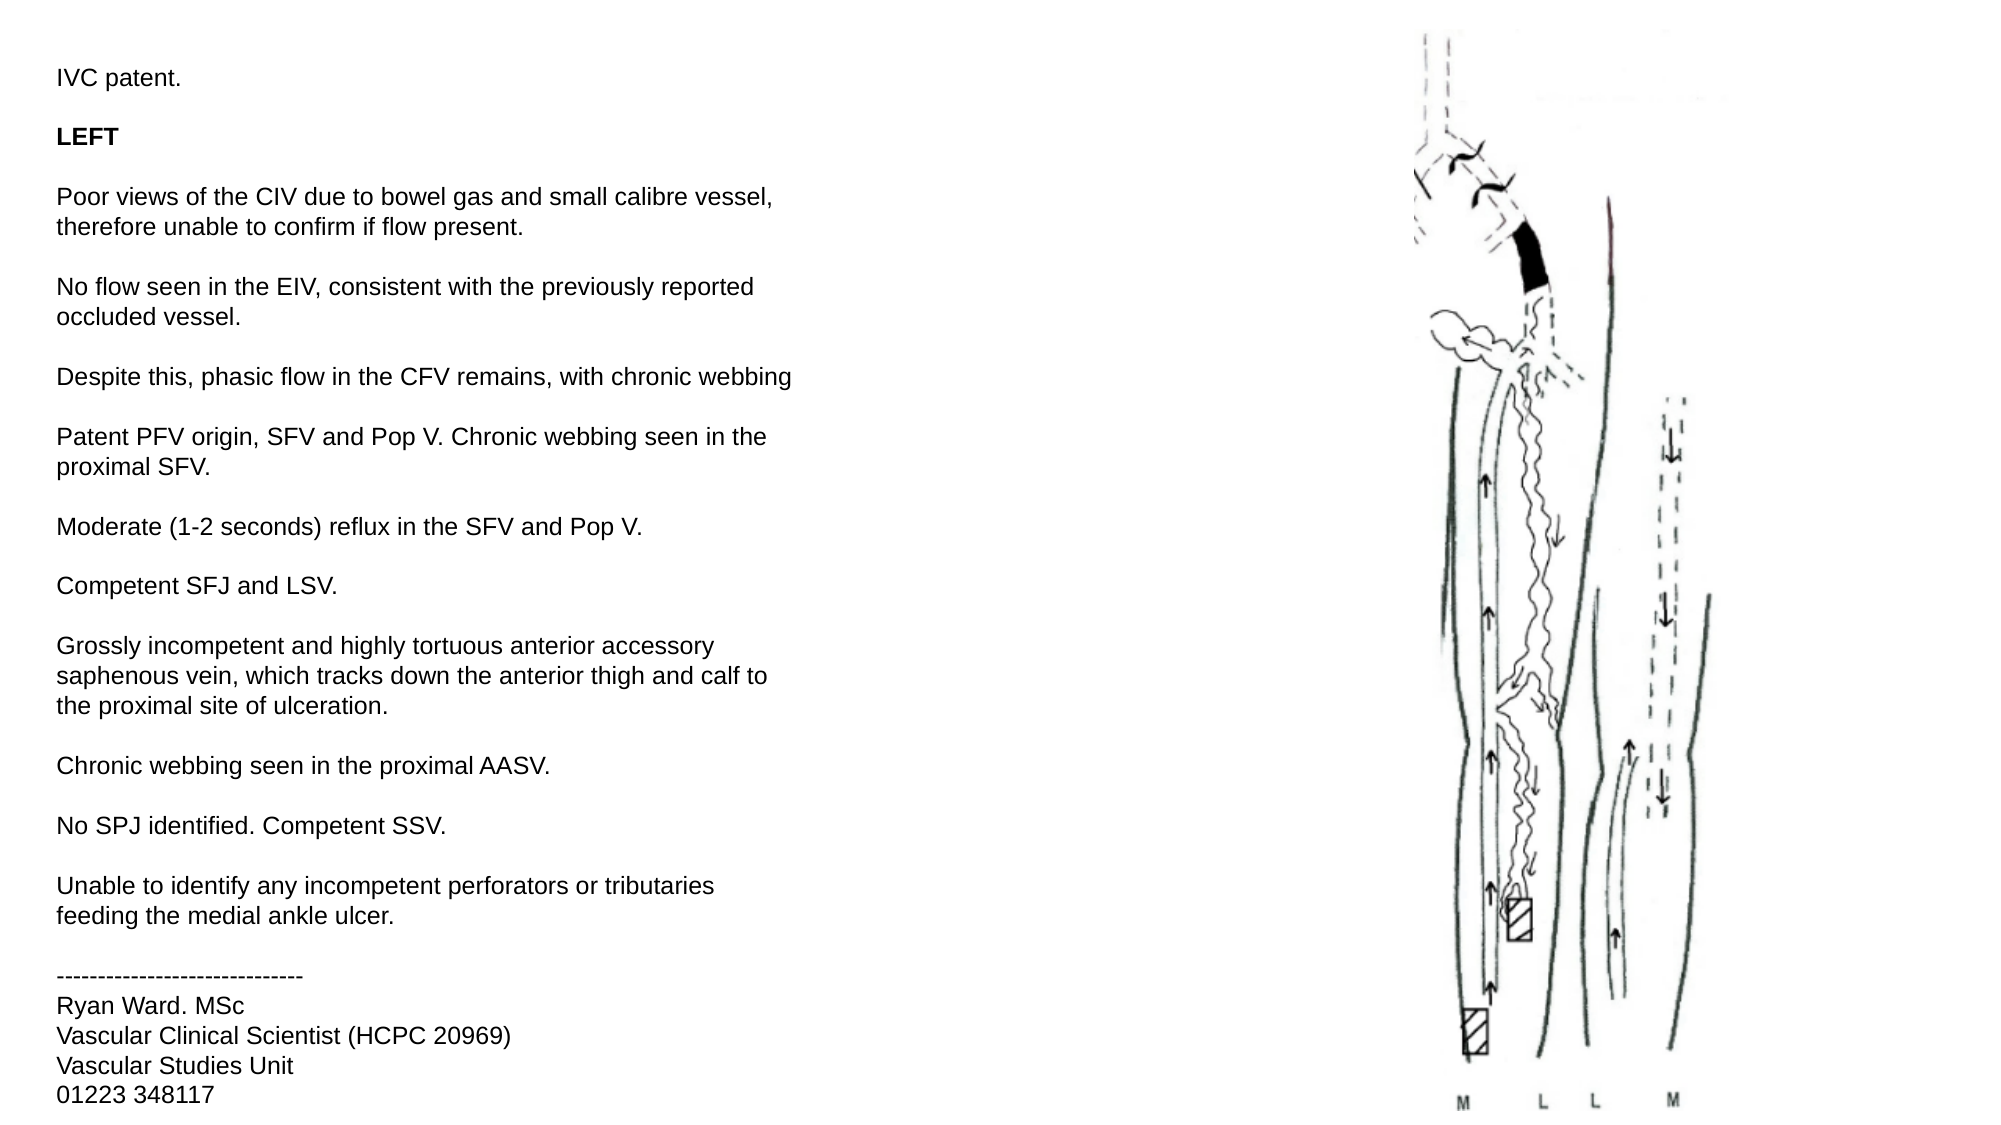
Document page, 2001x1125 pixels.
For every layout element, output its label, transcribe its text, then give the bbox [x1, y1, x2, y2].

picture [1414, 29, 1752, 1111]
text_box IVC patent. LEFT Poor views of the CIV due to bowel gas and small calibre vessel, therefore unable to confirm if flow present. No flow seen in the EIV, consistent with the previously reported occluded vessel. Despite this, phasic flow in the CFV remains, with chronic webbing Patent PFV origin, SFV and Pop V. Chronic webbing seen in the proximal SFV. Moderate (1-2 seconds) reflux in the SFV and Pop V. Competent SFJ and LSV. Grossly incompetent and highly tortuous anterior accessory saphenous vein, which tracks down the anterior thigh and calf to the proximal site of ulceration. Chronic webbing seen in the proximal AASV. No SPJ identified. Competent SSV. Unable to identify any incompetent perforators or tributaries feeding the medial ankle ulcer. ------------------------------ Ryan Ward. MSc Vascular Clinical Scientist (HCPC 20969) Vascular Studies Unit 01223 348117 [41, 53, 815, 1117]
